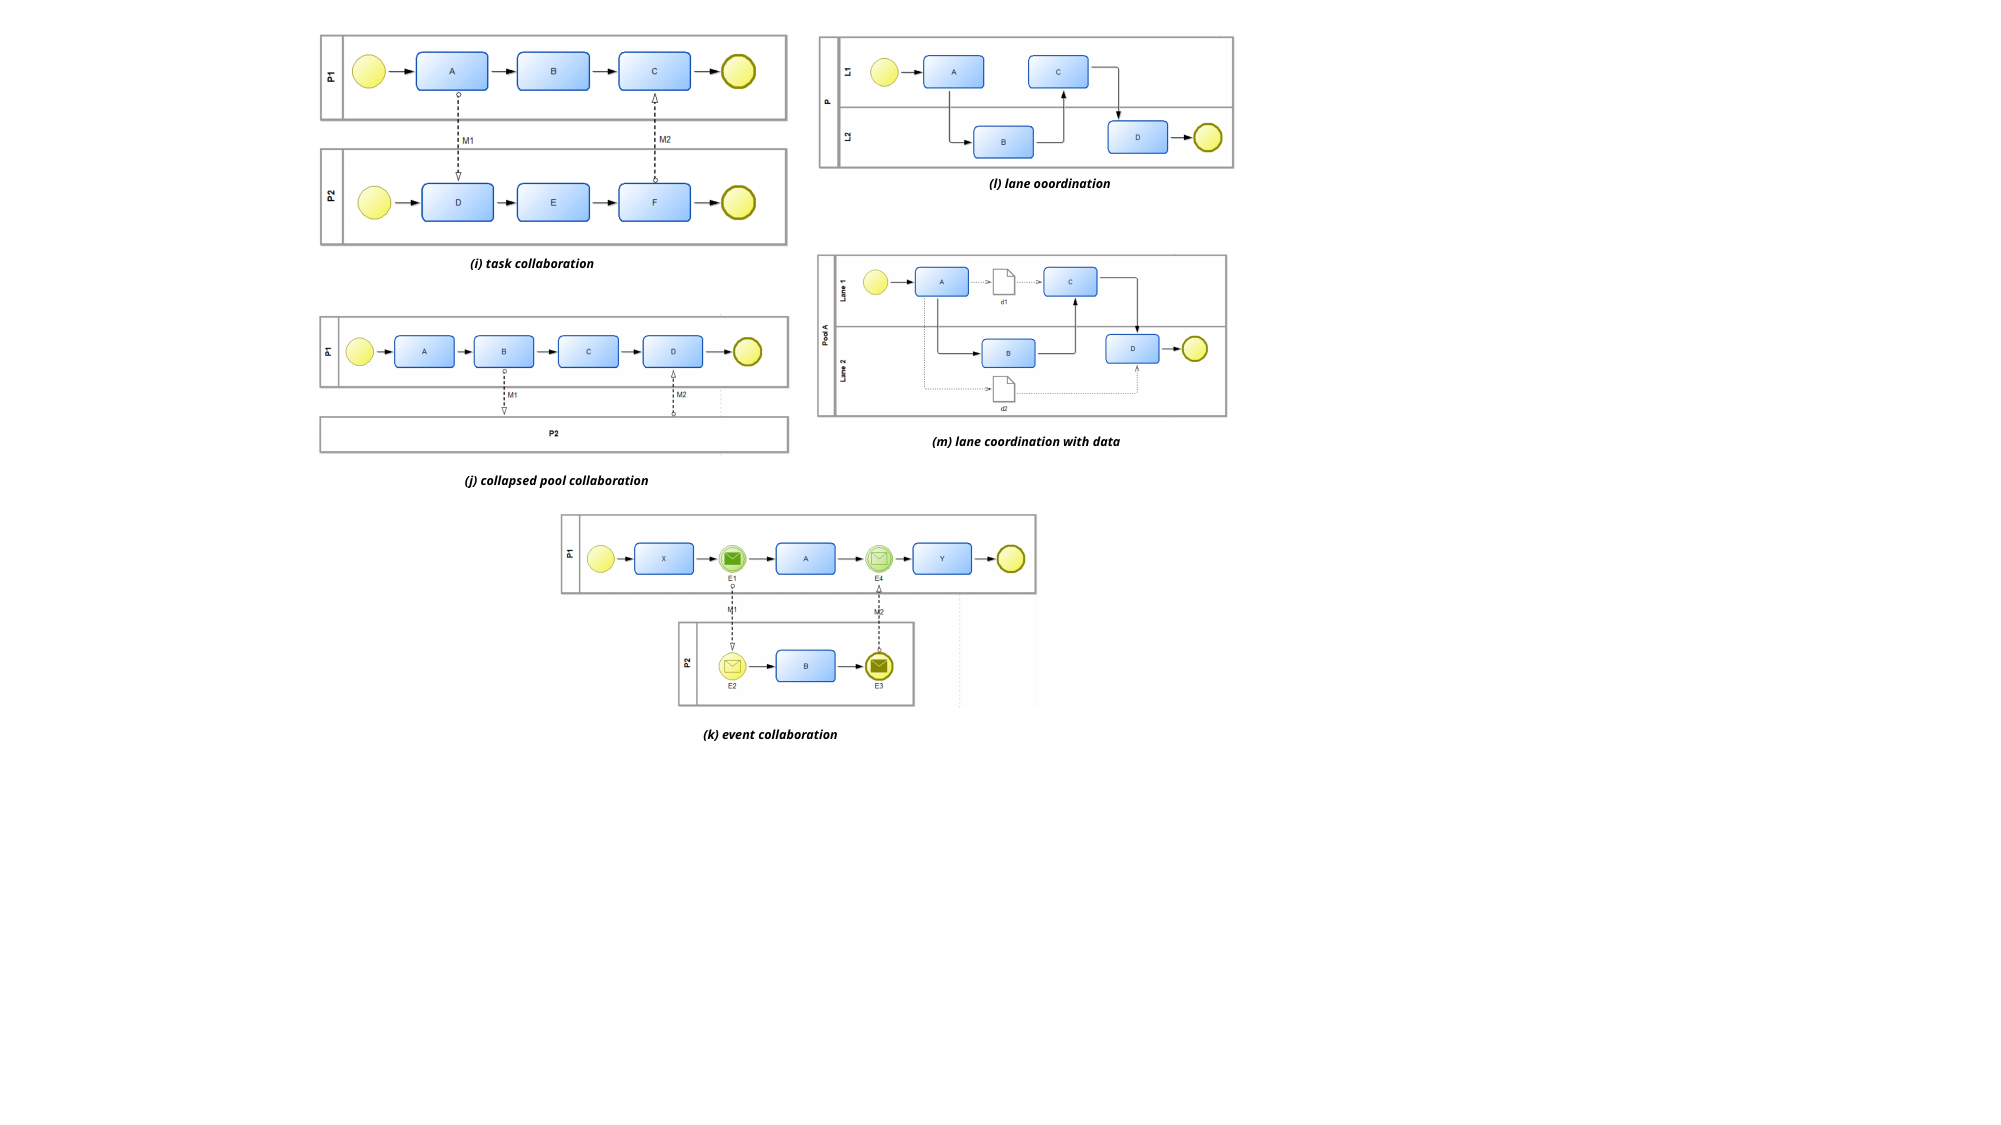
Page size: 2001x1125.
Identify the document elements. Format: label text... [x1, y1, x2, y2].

picture [816, 34, 1235, 169]
text_box (l) lane ooordination [974, 169, 1143, 198]
text_box (i) task collaboration [455, 251, 626, 279]
text_box (j) collapsed pool collaboration [450, 465, 675, 496]
picture [317, 313, 792, 458]
picture [816, 253, 1229, 418]
picture [558, 512, 1038, 709]
picture [317, 30, 792, 251]
text_box (m) lane coordination with data [917, 426, 1173, 456]
text_box (k) event collaboration [688, 719, 913, 750]
